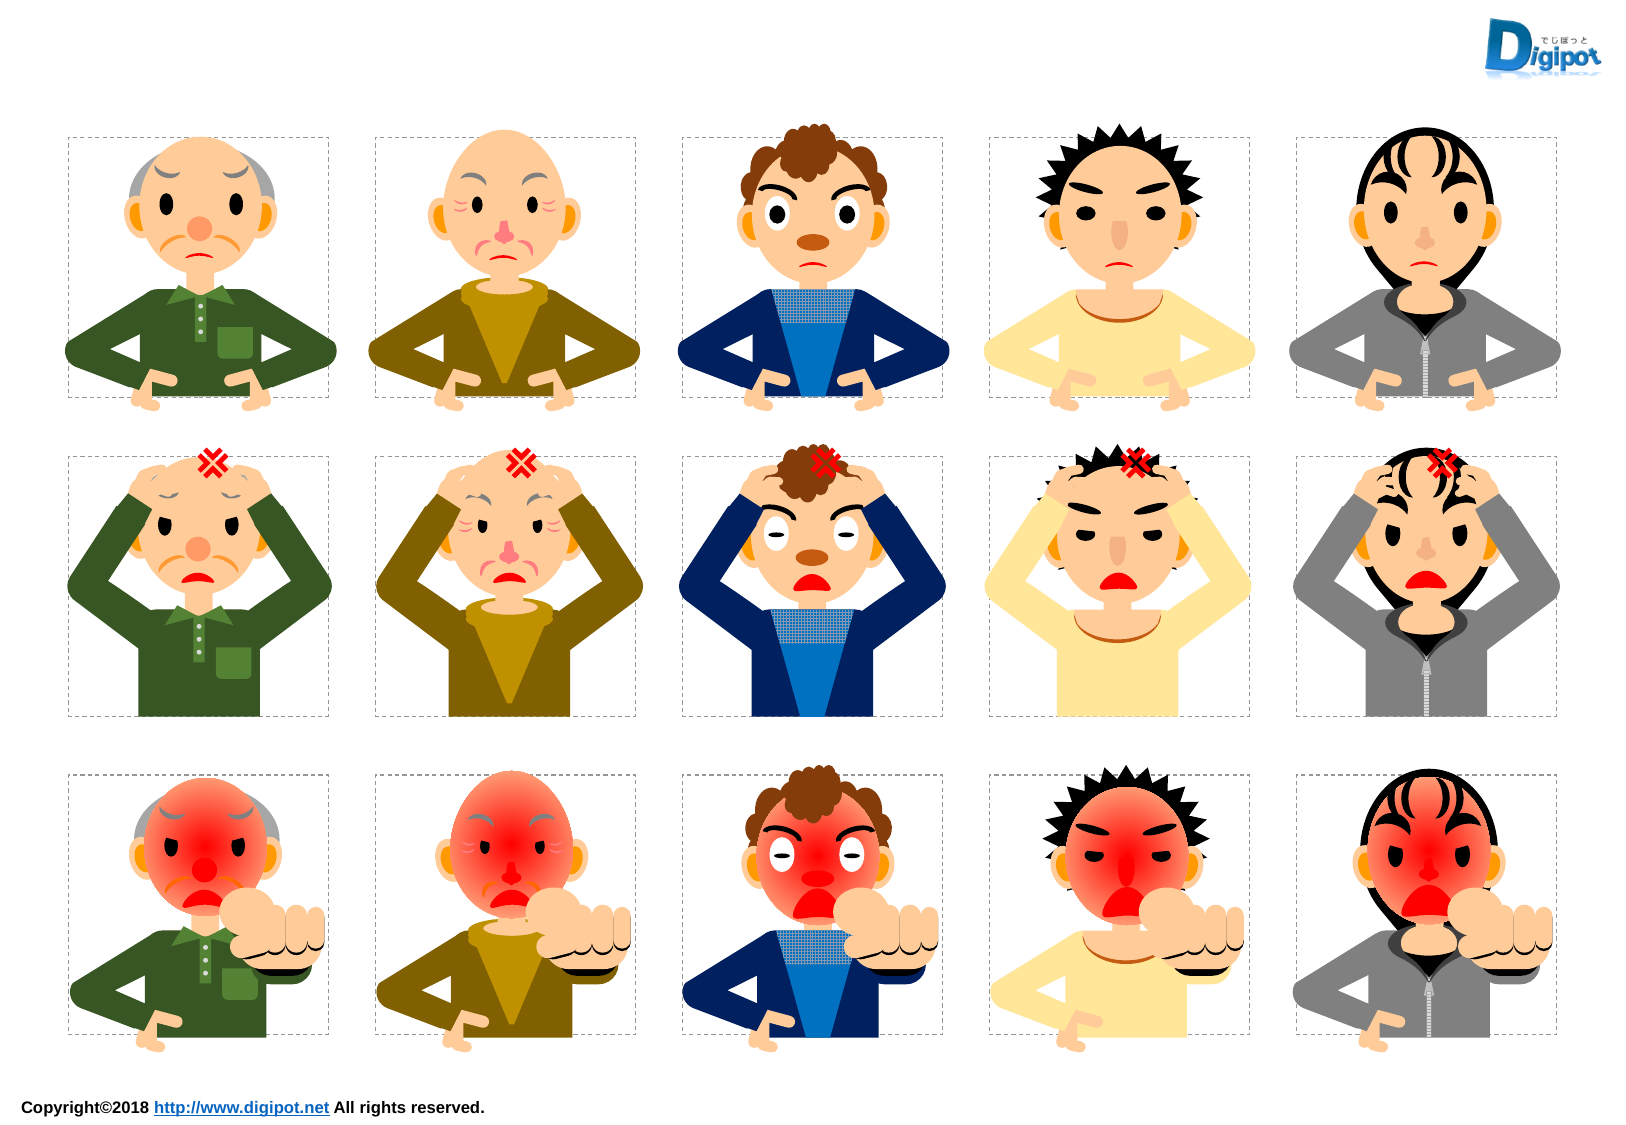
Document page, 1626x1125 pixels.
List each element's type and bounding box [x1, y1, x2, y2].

text_box [682, 123, 945, 411]
text_box [680, 443, 944, 717]
text_box [69, 136, 332, 411]
text_box [995, 764, 1244, 1053]
text_box [988, 123, 1251, 411]
text_box [687, 764, 939, 1053]
text_box [373, 129, 636, 411]
text_box [1294, 447, 1559, 717]
text_box [69, 447, 330, 717]
picture [1485, 18, 1602, 82]
text_box [74, 778, 325, 1053]
text_box [377, 447, 642, 717]
text_box [986, 443, 1250, 717]
text_box [1293, 127, 1557, 411]
text_box [1297, 768, 1553, 1053]
text_box [381, 770, 631, 1053]
